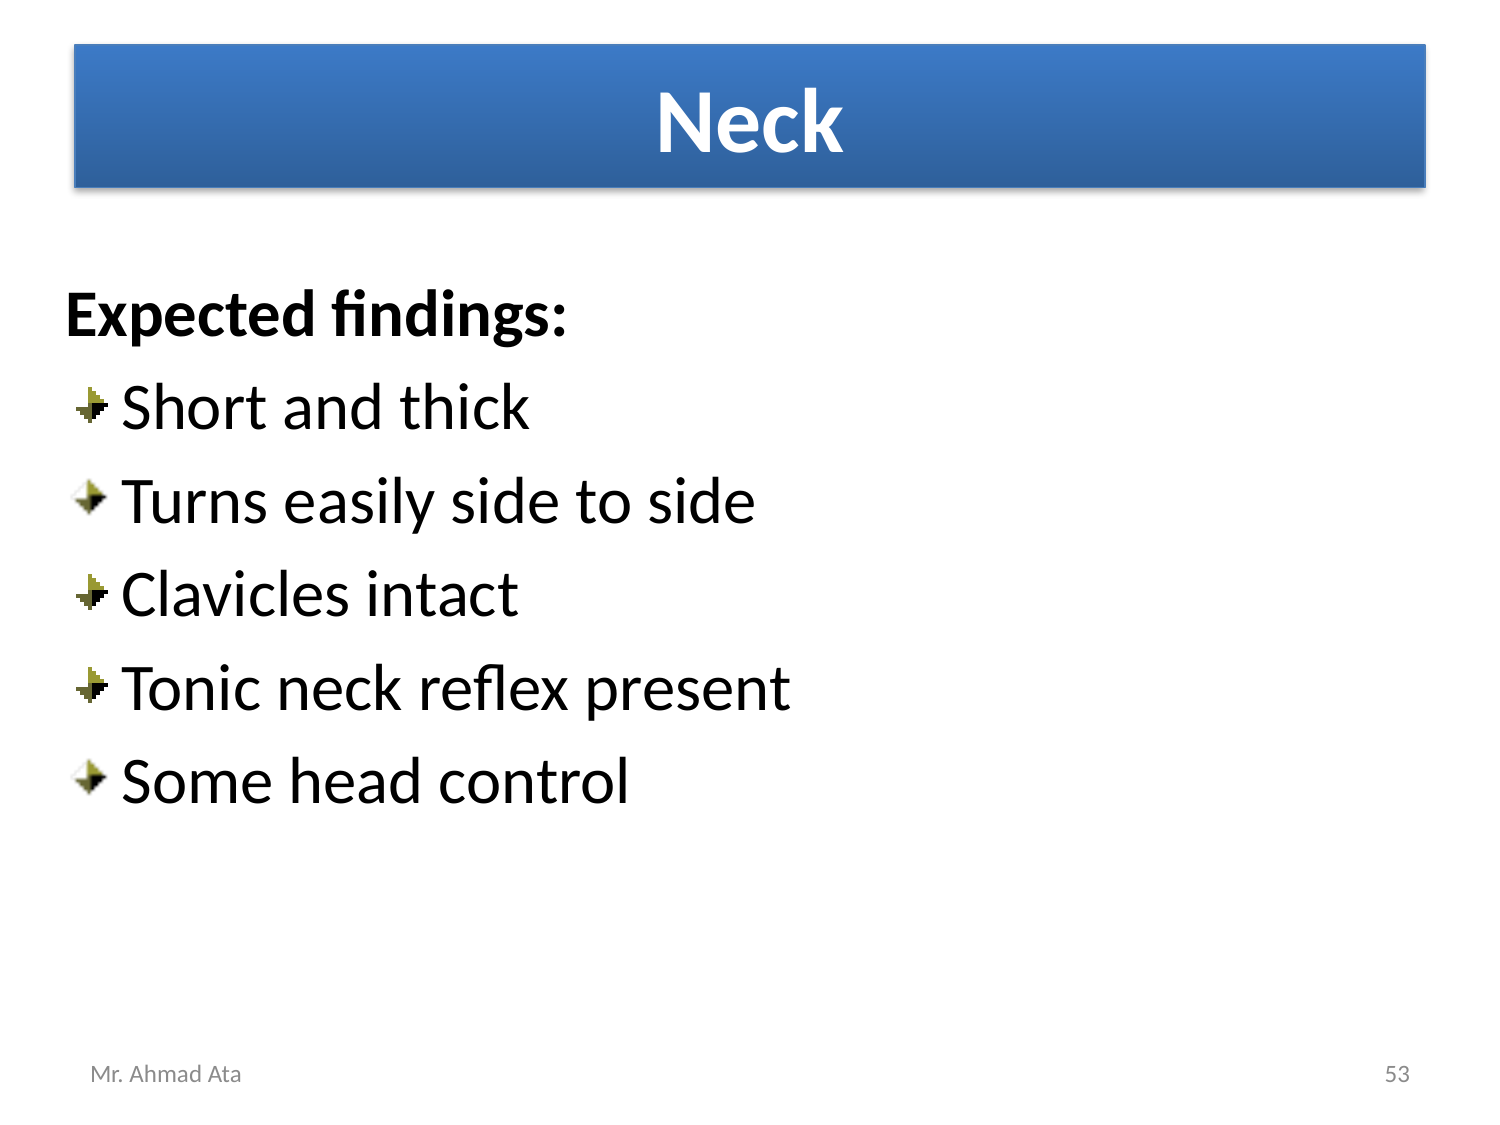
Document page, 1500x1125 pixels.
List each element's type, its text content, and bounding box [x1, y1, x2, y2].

picture [65, 379, 112, 427]
picture [65, 659, 112, 707]
slide_number 53 [1074, 1042, 1425, 1103]
list Expected findings: Short and thick Turns easily side to side Clavicles intact Tonic neck reflex present Some head control [50, 262, 1475, 1005]
slide_number Mr. Ahmad Ata [75, 1042, 425, 1103]
picture [65, 753, 112, 800]
picture [65, 473, 112, 520]
title Neck [74, 44, 1426, 188]
picture [65, 566, 112, 614]
